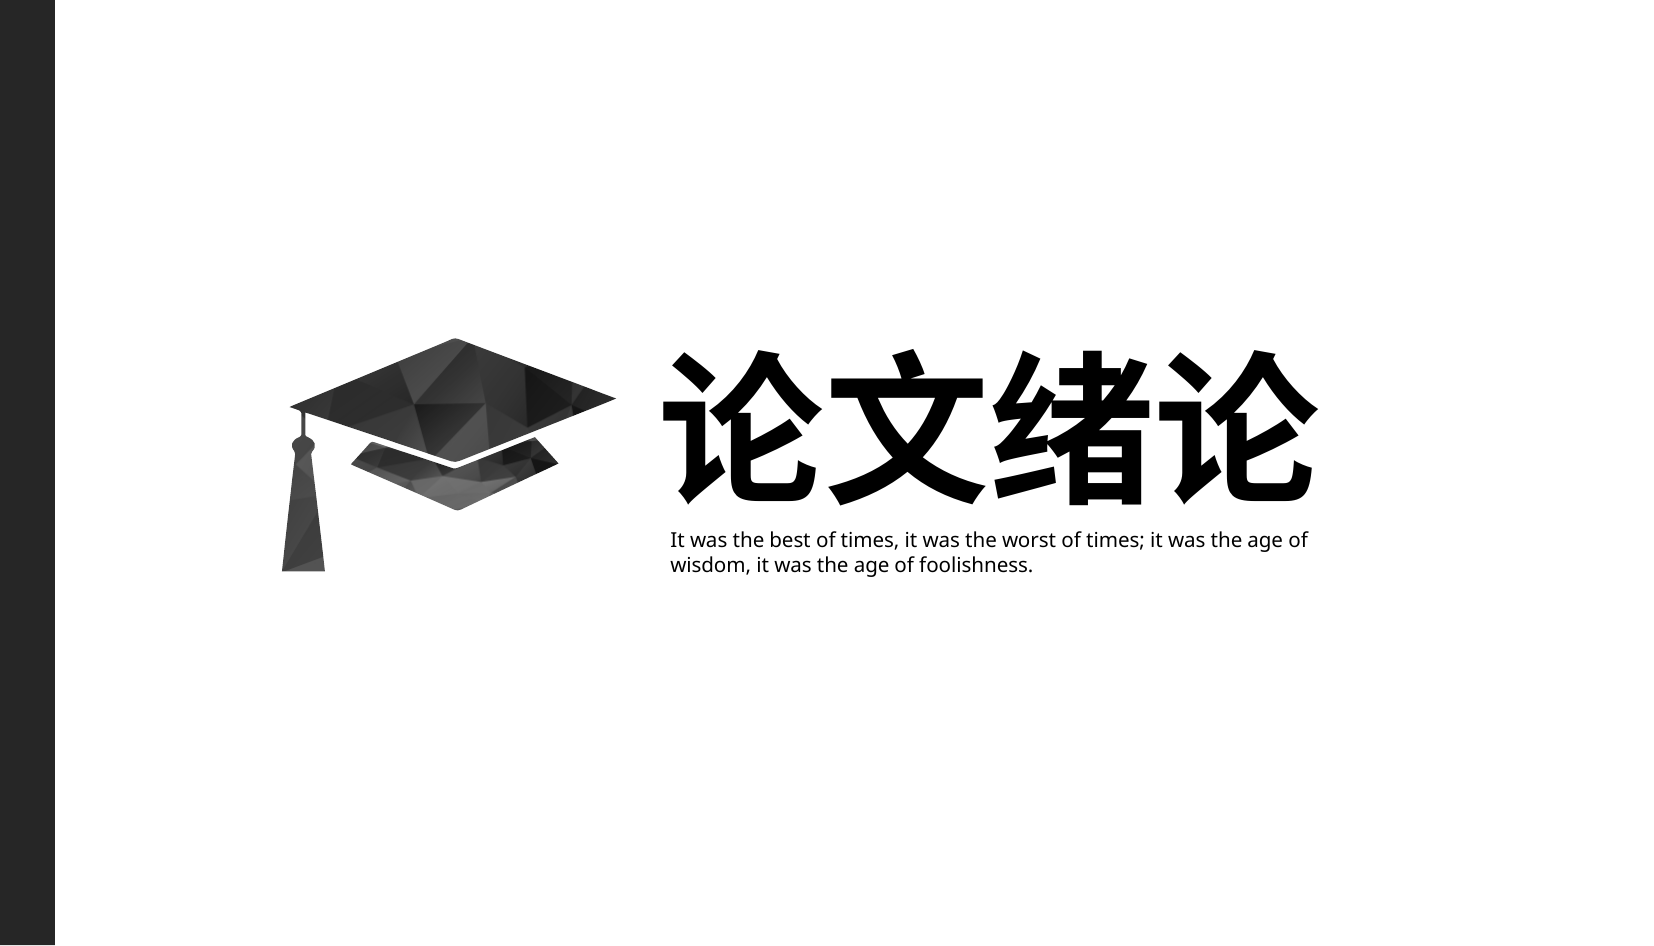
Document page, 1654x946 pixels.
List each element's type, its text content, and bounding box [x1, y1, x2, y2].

text_box [0, 0, 57, 946]
text_box It was the best of times, it was the worst of times; it was the age of wisdom, it was the age of foolishness. [655, 519, 1354, 584]
text_box 论文绪论 [644, 318, 1372, 532]
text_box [281, 337, 617, 572]
